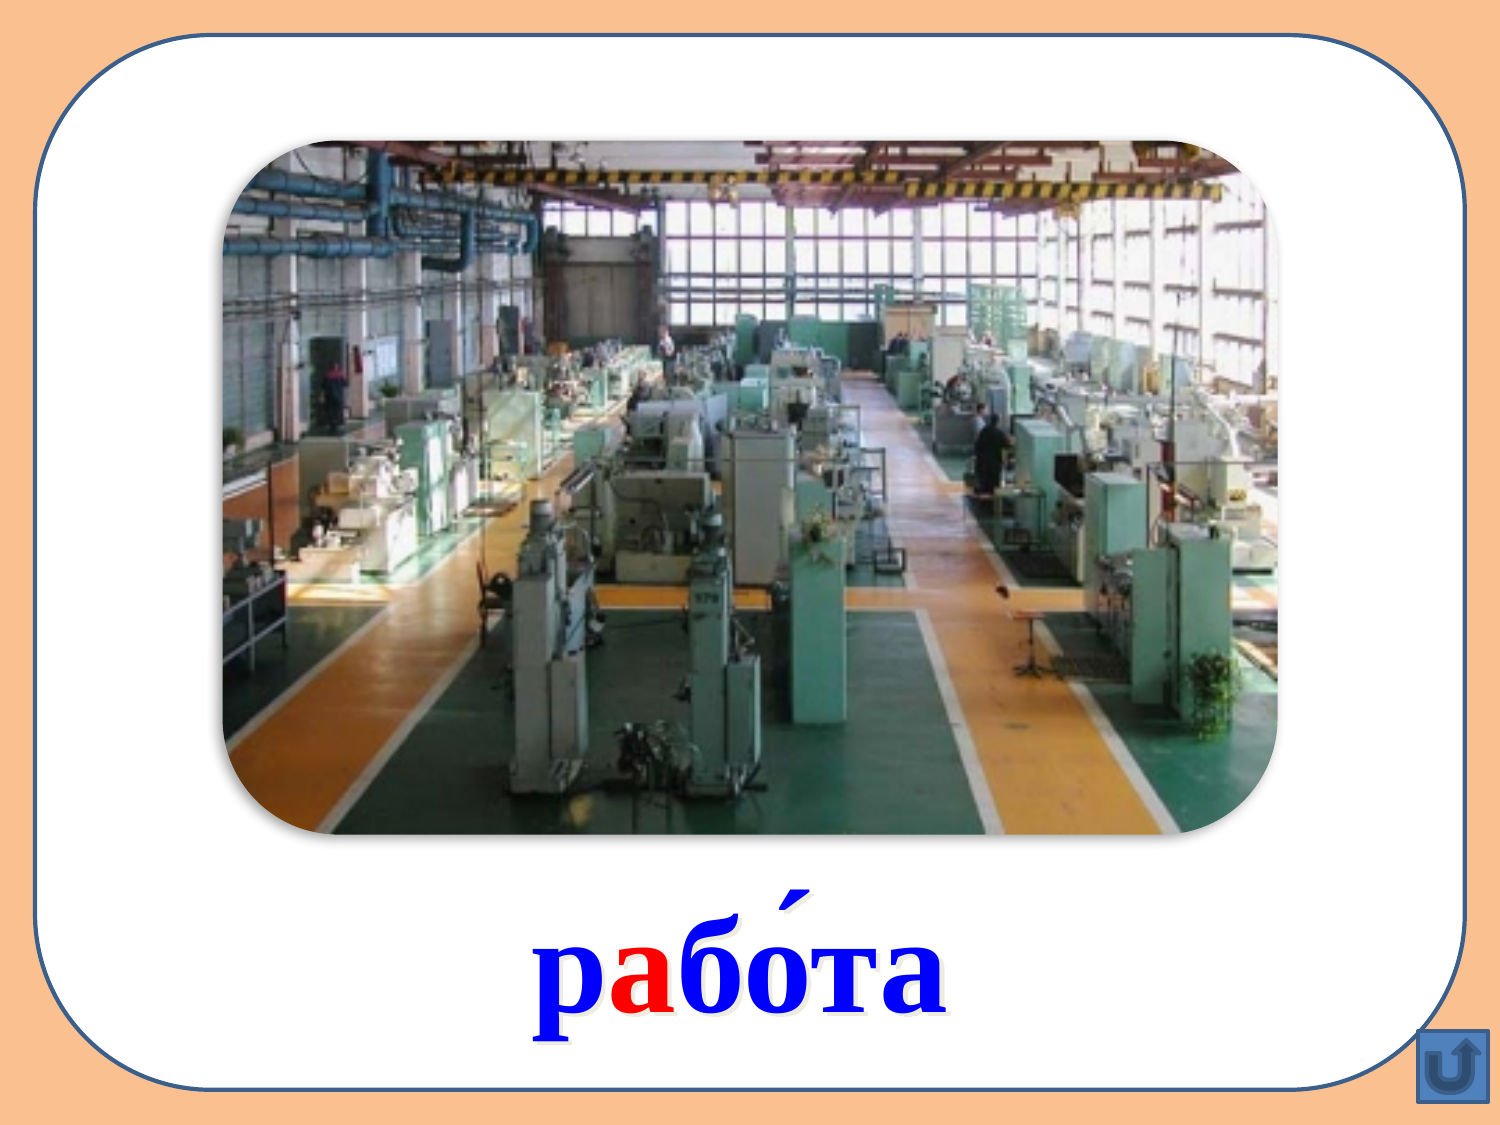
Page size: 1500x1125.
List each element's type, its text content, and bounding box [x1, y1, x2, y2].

text_box [32, 32, 1467, 1029]
picture [222, 140, 1278, 835]
text_box [1416, 1029, 1490, 1104]
text_box [107, 1059, 1393, 1092]
text_box рабо́та [64, 867, 1415, 1055]
